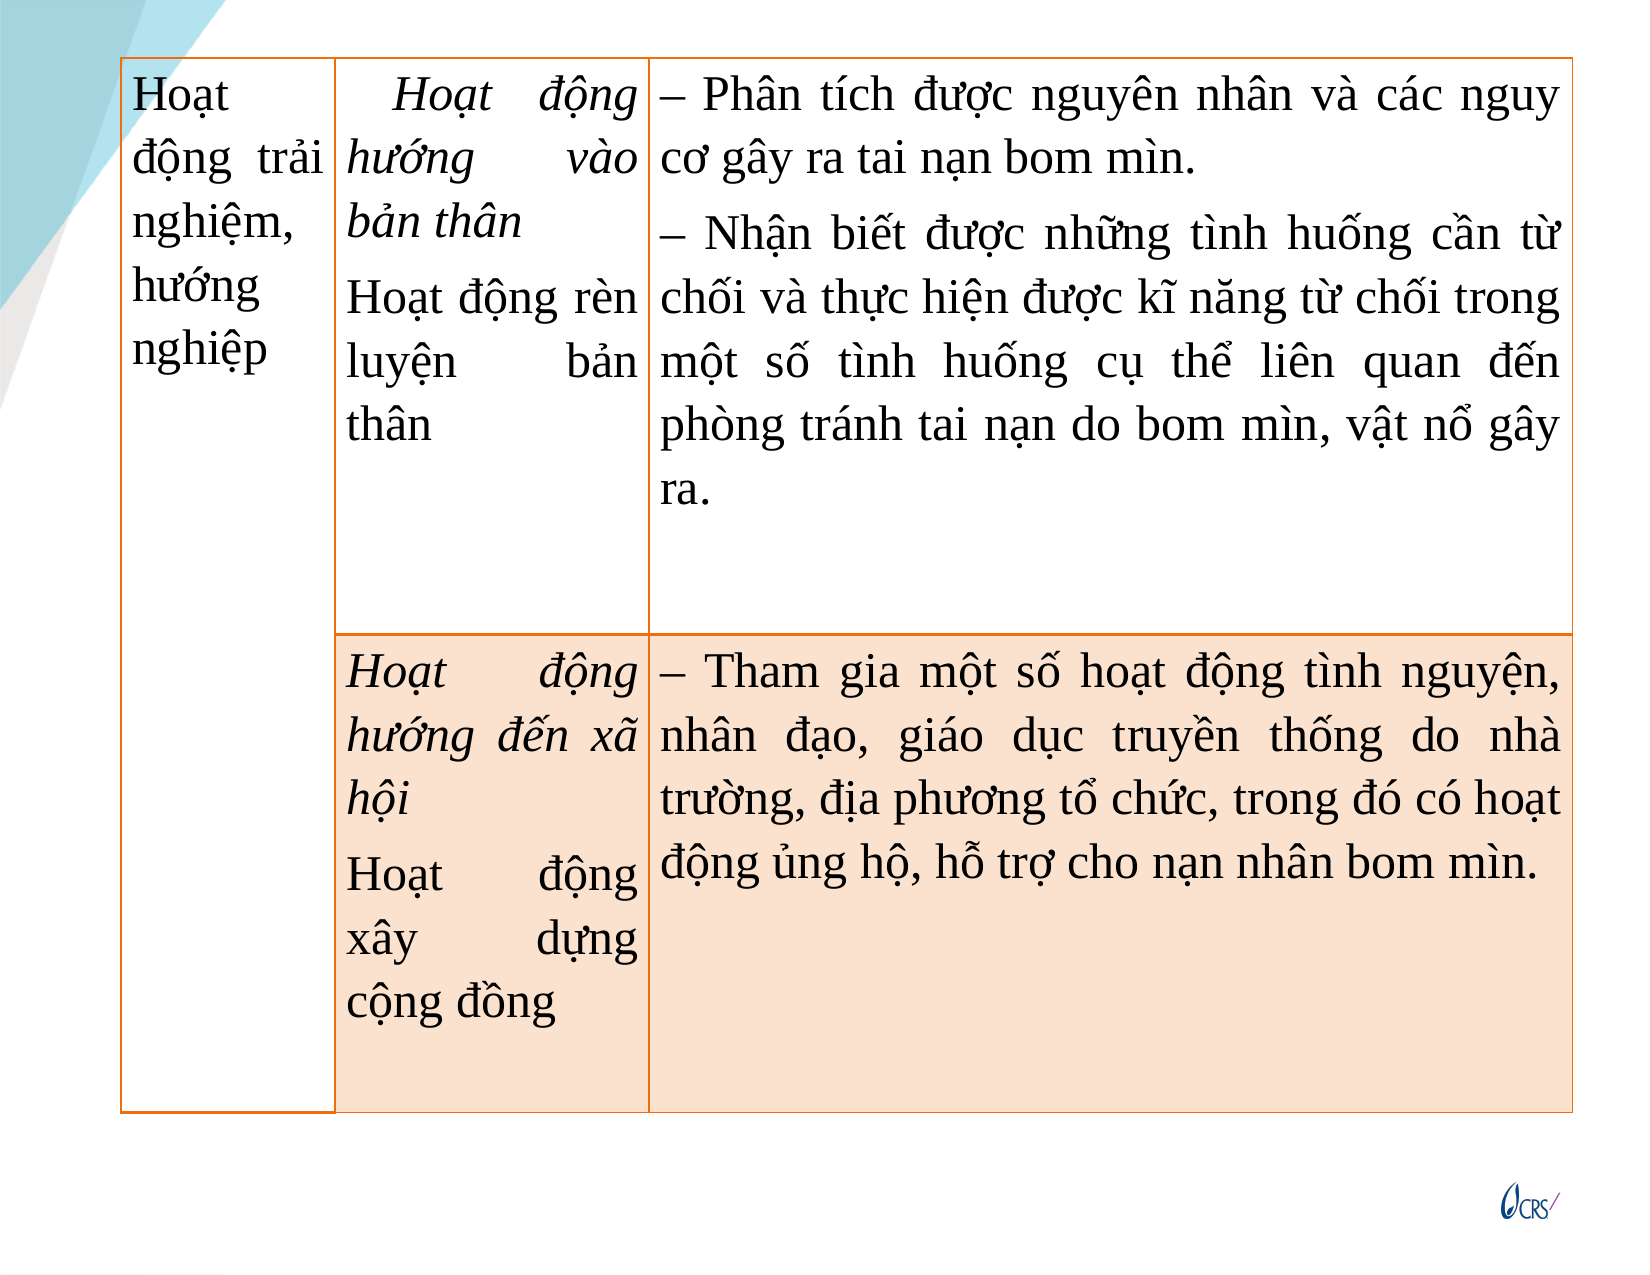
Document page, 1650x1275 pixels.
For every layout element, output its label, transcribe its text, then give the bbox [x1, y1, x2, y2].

table_cell Hoạt động hướng đến xã hội Hoạt động xây dựng cộng đồng [336, 636, 648, 1112]
table_cell – Tham gia một số hoạt động tình nguyện, nhân đạo, giáo dục truyền thống do nhà trường, địa phương tổ chức, trong đó có hoạt động ủng hộ, hỗ trợ cho nạn nhân bom mìn. [650, 636, 1572, 1112]
table_header Hoạt động trải nghiệm, hướng nghiệp [122, 59, 334, 1111]
table_header – Phân tích được nguyên nhân và các nguy cơ gây ra tai nạn bom mìn. – Nhận biết được những tình huống cần từ chối và thực hiện được kĩ năng từ chối trong một số tình huống cụ thể liên quan đến phòng tránh tai nạn do bom mìn, vật nổ gây ra. [650, 59, 1572, 633]
table_header Hoạt động hướng vào bản thân Hoạt động rèn luyện bản thân [336, 59, 648, 633]
picture [0, 0, 1650, 1275]
